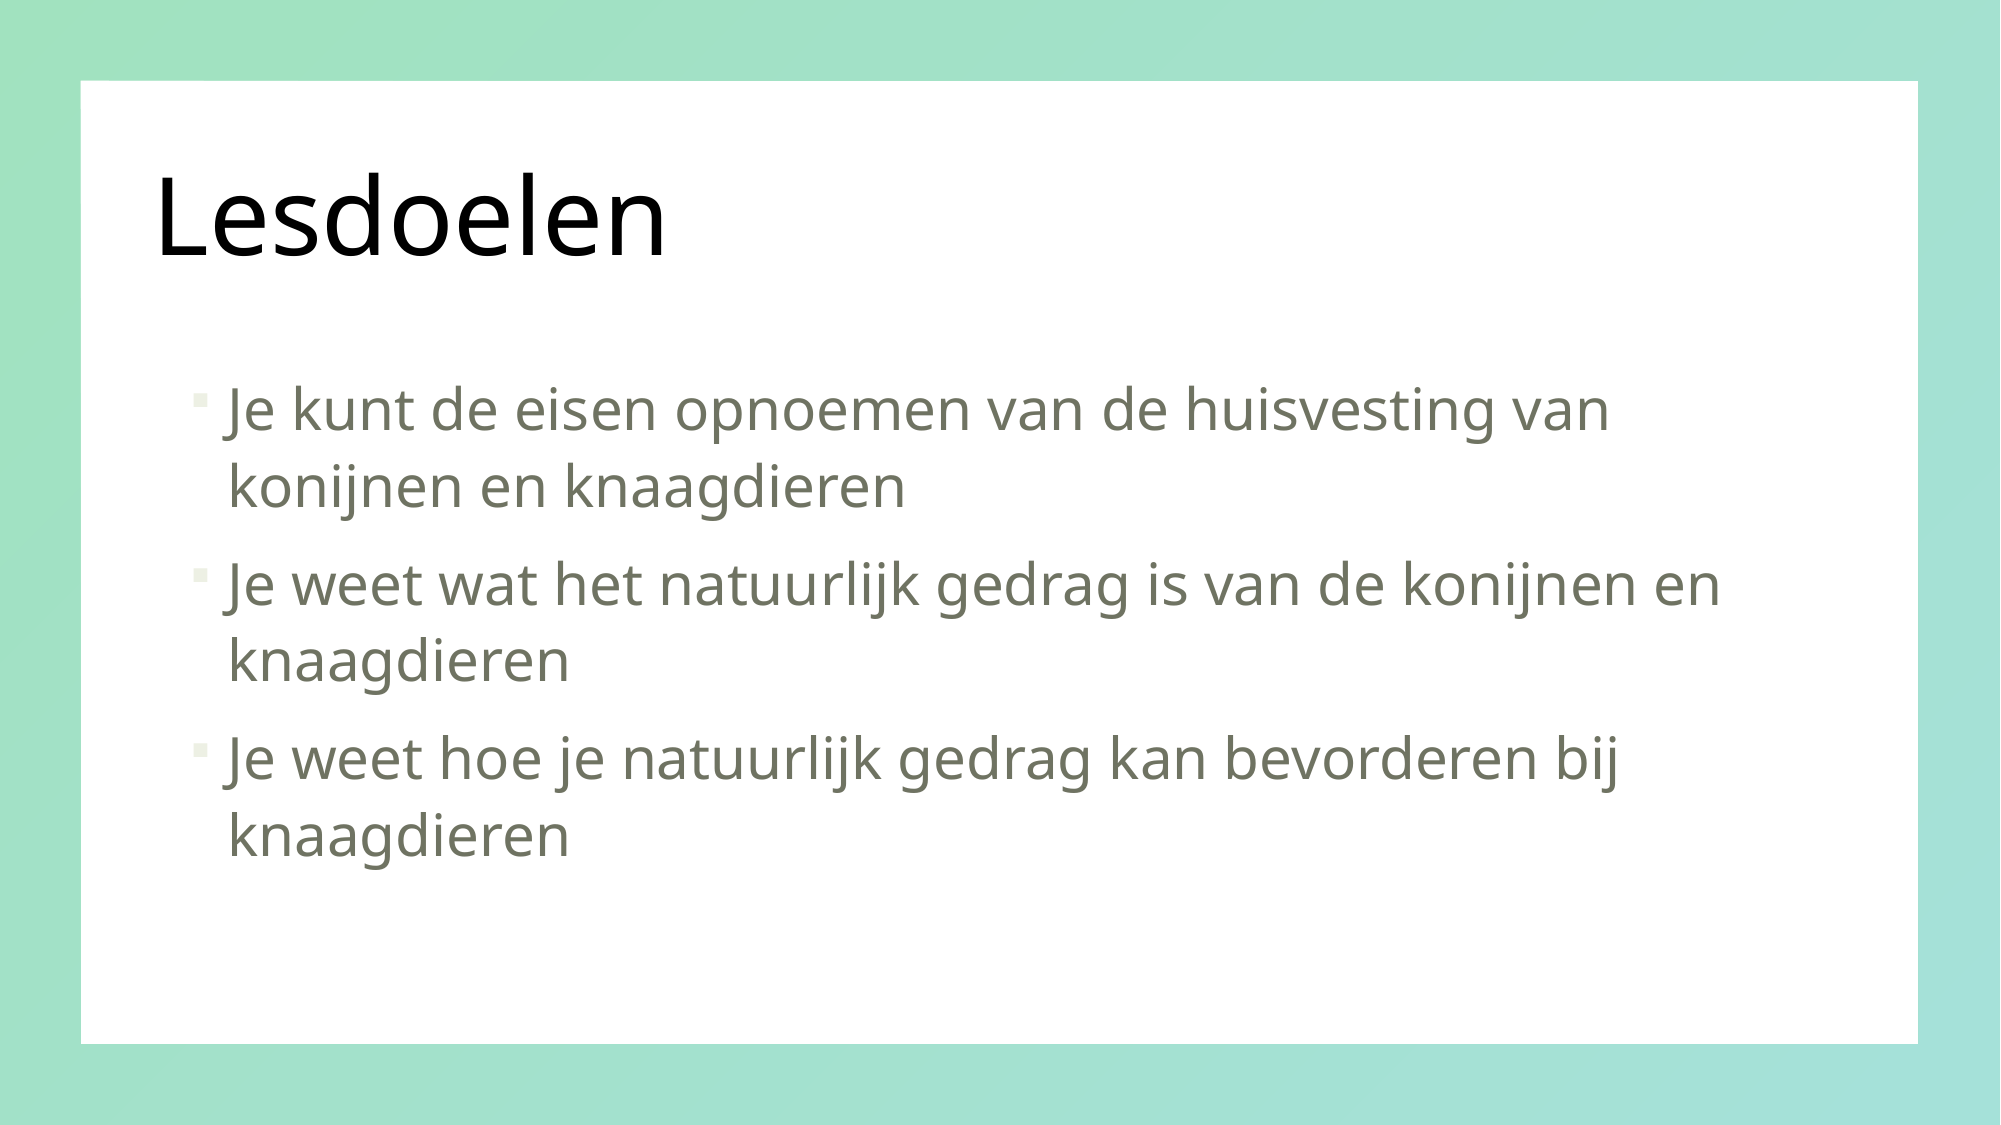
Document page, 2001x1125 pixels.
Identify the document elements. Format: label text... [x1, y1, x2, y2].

list Je kunt de eisen opnoemen van de huisvesting van konijnen en knaagdieren Je weet wat het natuurlijk gedrag is van de konijnen en knaagdieren Je weet hoe je natuurlijk gedrag kan bevorderen bij knaagdieren [137, 357, 1863, 1014]
title Lesdoelen [137, 111, 1863, 330]
